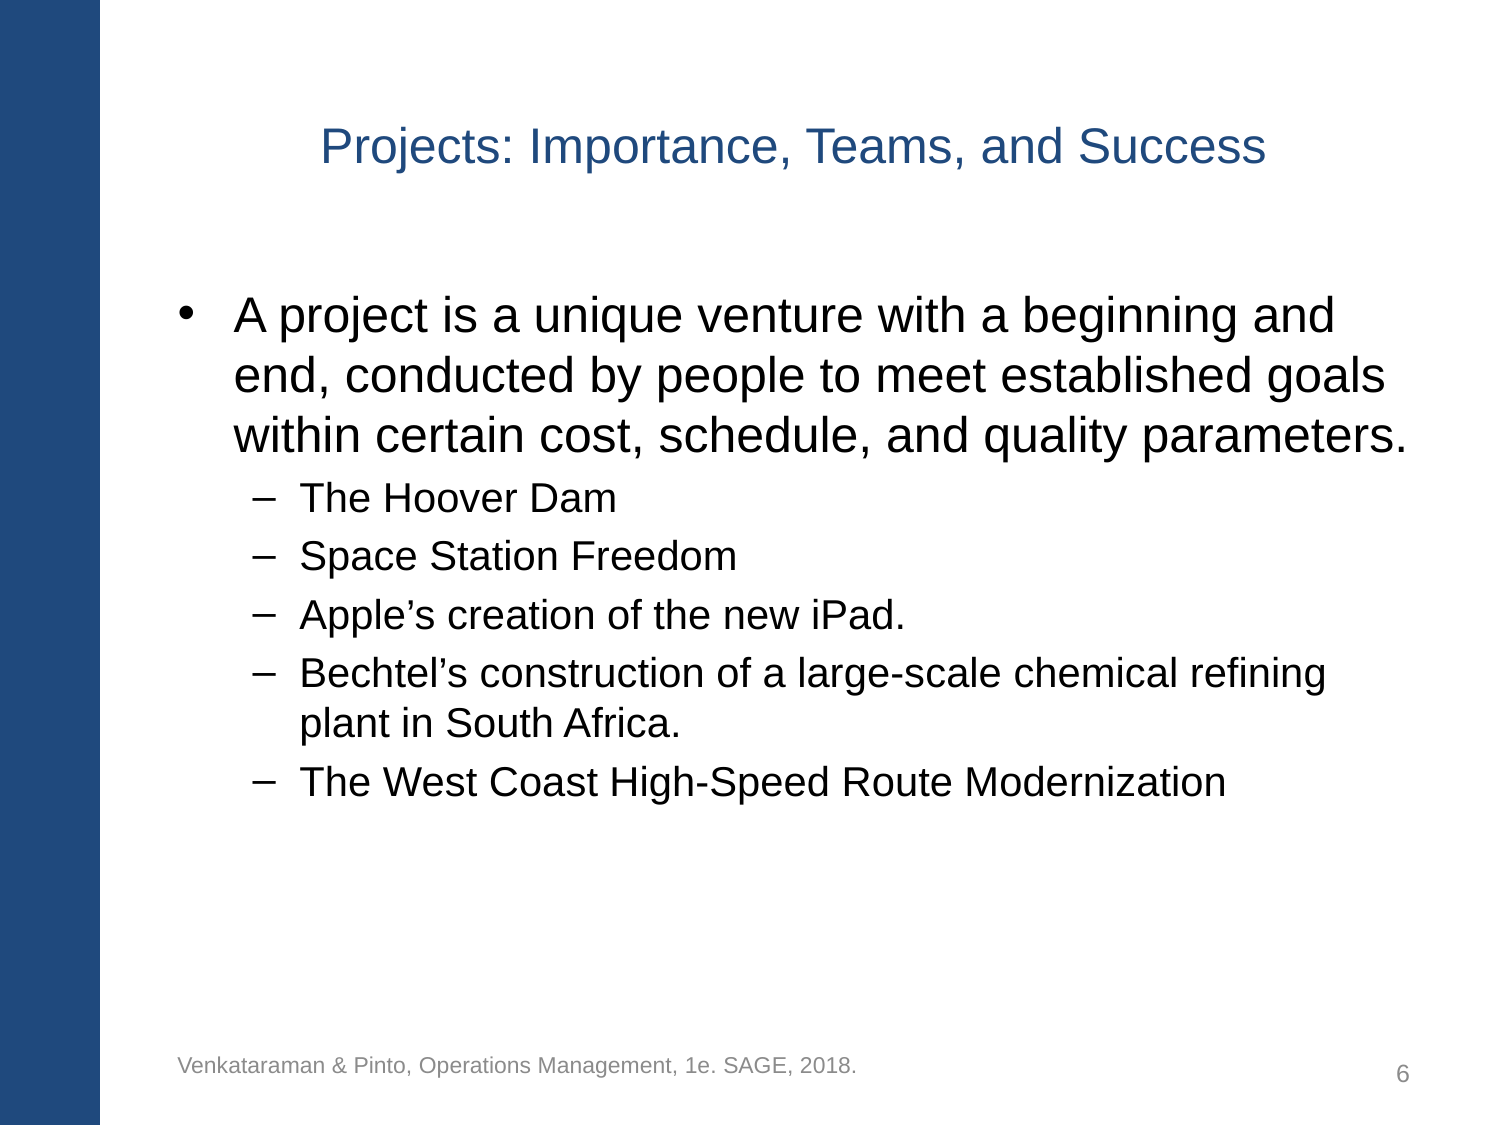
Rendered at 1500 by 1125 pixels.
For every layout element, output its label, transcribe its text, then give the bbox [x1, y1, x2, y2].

list A project is a unique venture with a beginning and end, conducted by people to meet established goals within certain cost, schedule, and quality parameters. The Hoover Dam Space Station Freedom Apple’s creation of the new iPad. Bechtel’s construction of a large-scale chemical refining plant in South Africa. The West Coast High-Speed Route Modernization [162, 275, 1425, 1005]
slide_number 6 [1350, 1042, 1425, 1103]
footer Venkataraman & Pinto, Operations Management, 1e. SAGE, 2018. [162, 1042, 1313, 1103]
title Projects: Importance, Teams, and Success [162, 50, 1425, 238]
